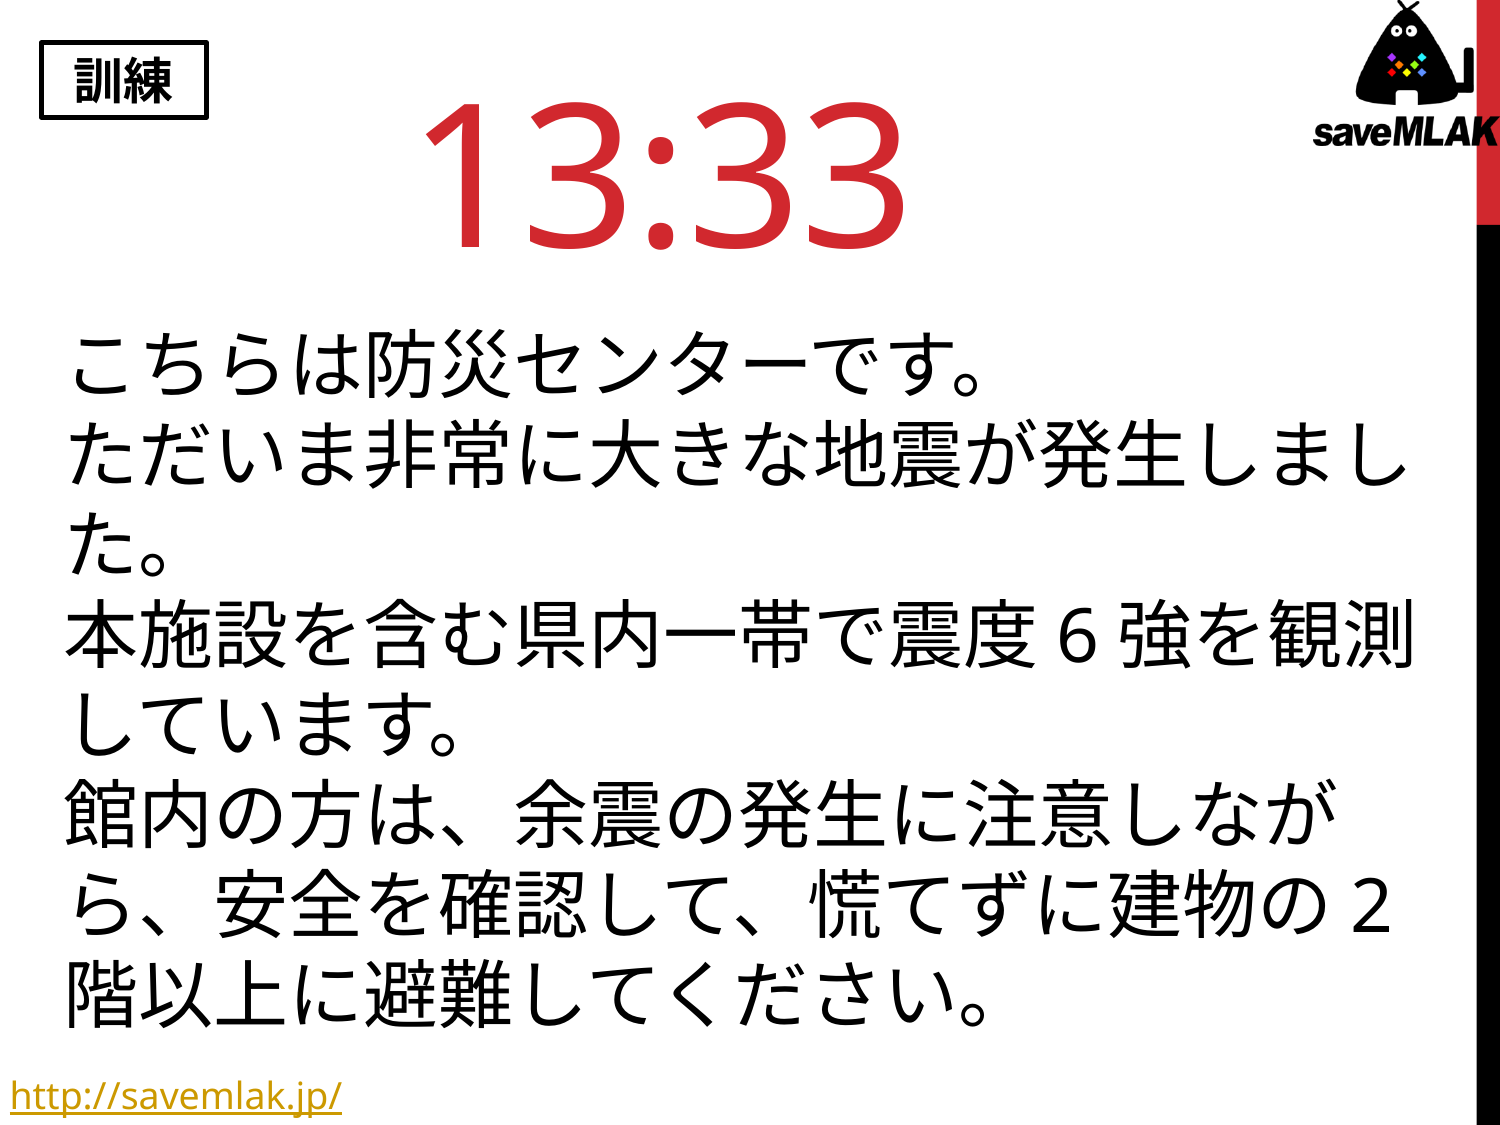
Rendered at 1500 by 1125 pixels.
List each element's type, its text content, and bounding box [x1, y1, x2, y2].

text_box 訓練 [41, 42, 207, 118]
text_box こちらは防災センターです。 ただいま非常に大きな地震が発生しました。 本施設を含む県内一帯で震度6強を観測しています。 館内の方は、余震の発生に注意しながら、安全を確認して、慌てずに建物の2階以上に避難してください。 [28, 310, 1453, 1046]
text_box 13:33 [42, 40, 1281, 114]
text_box http://savemlak.jp/ [0, 1064, 358, 1125]
picture [1313, 0, 1500, 146]
